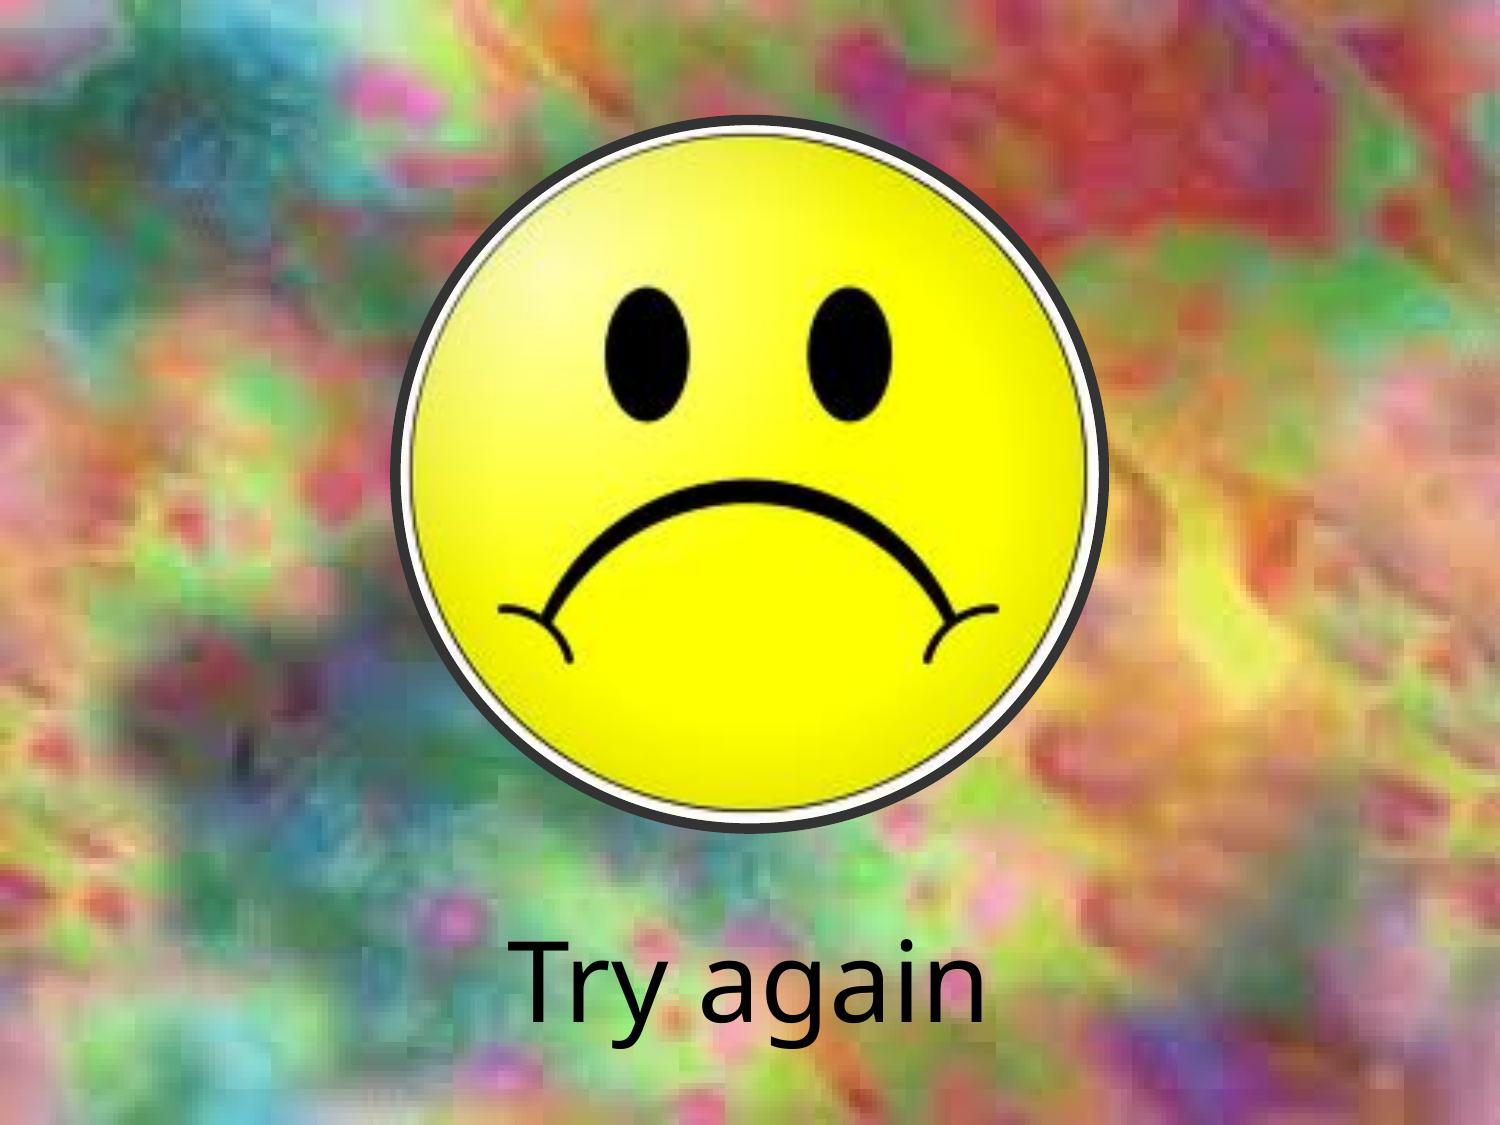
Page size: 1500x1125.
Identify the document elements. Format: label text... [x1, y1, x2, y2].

text_box Try again [492, 902, 1007, 1053]
picture [0, 0, 1500, 1125]
